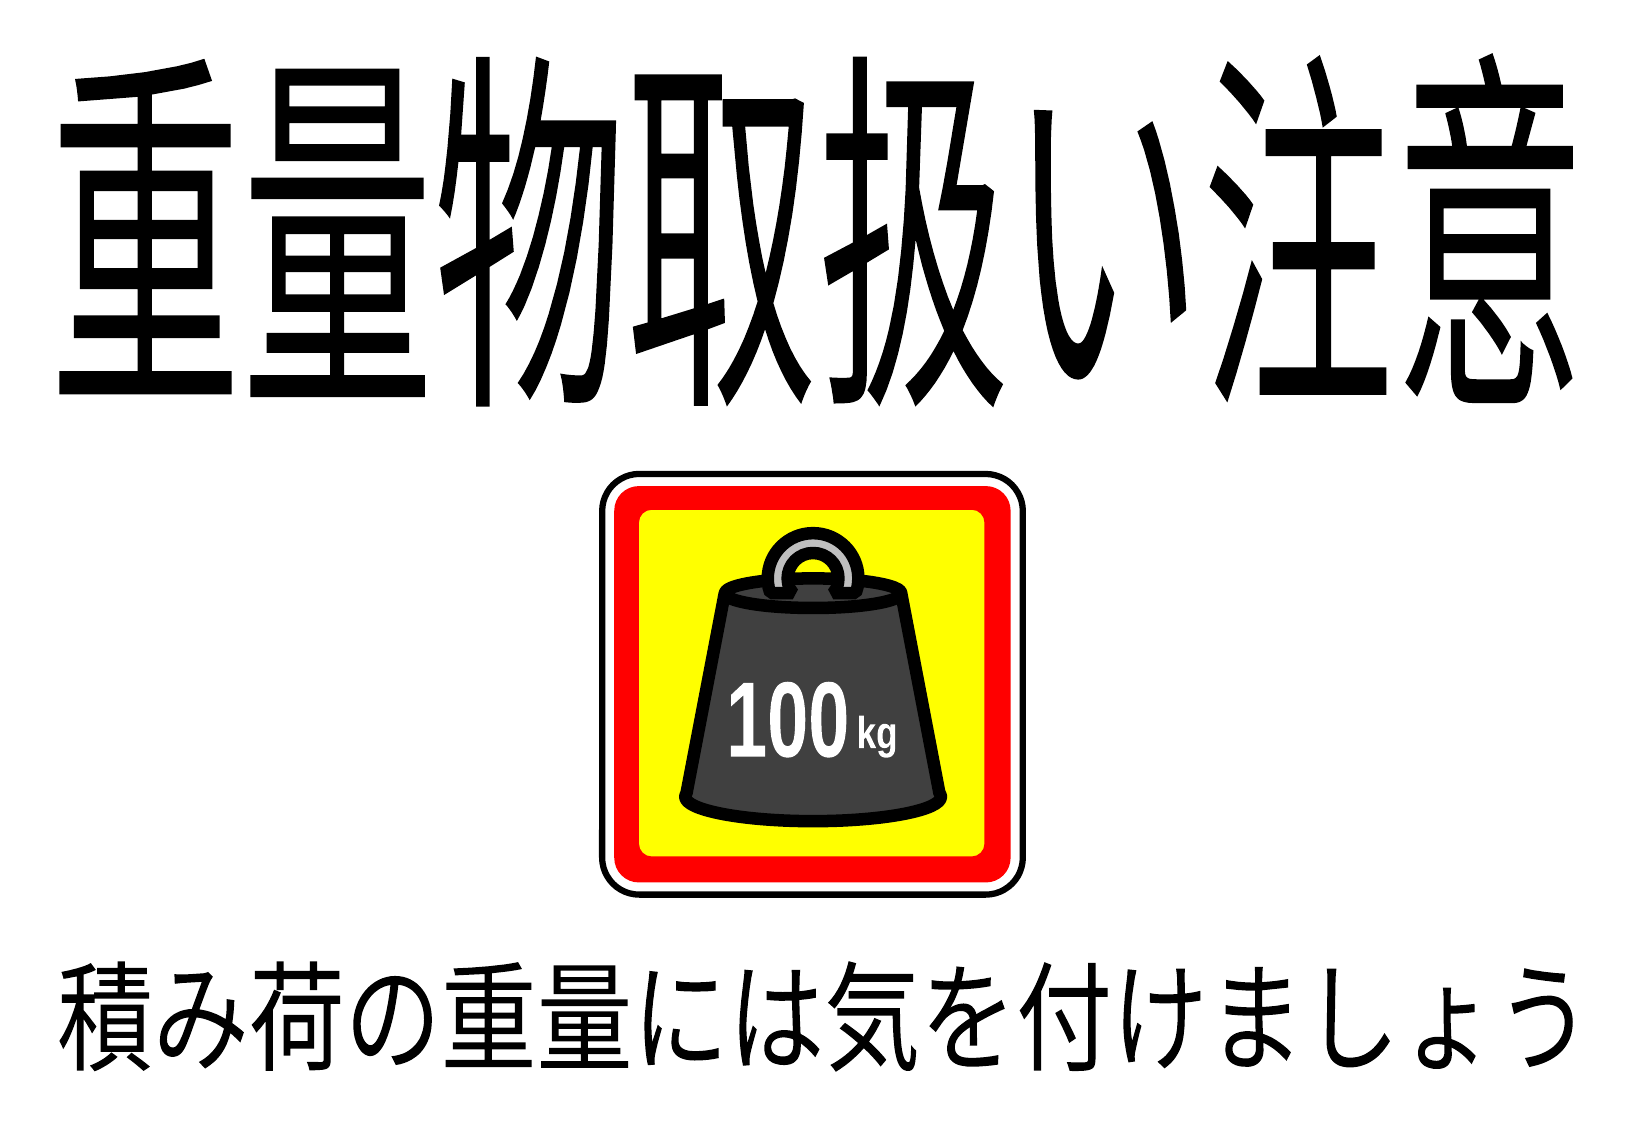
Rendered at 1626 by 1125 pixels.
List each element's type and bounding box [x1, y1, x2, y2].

text_box [601, 473, 1024, 895]
